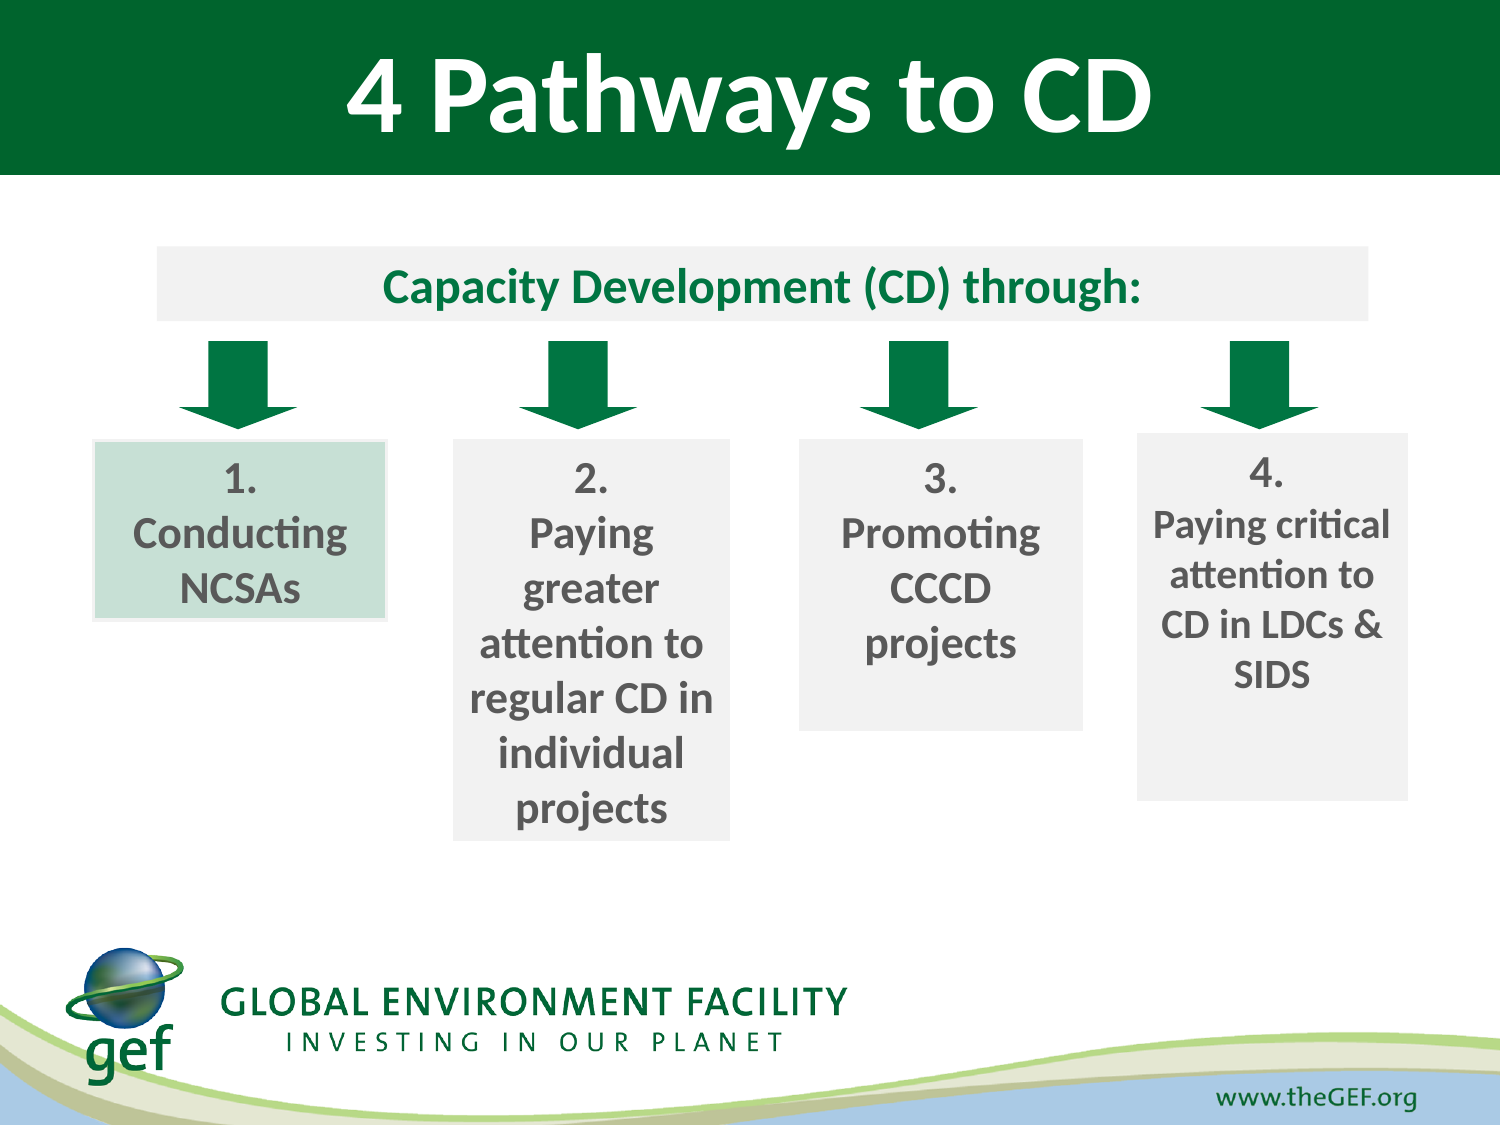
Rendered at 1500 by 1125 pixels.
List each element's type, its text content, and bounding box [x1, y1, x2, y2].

text_box 4 Pathways to CD [0, 0, 1500, 175]
picture [0, 920, 1500, 1125]
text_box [93, 246, 1407, 897]
